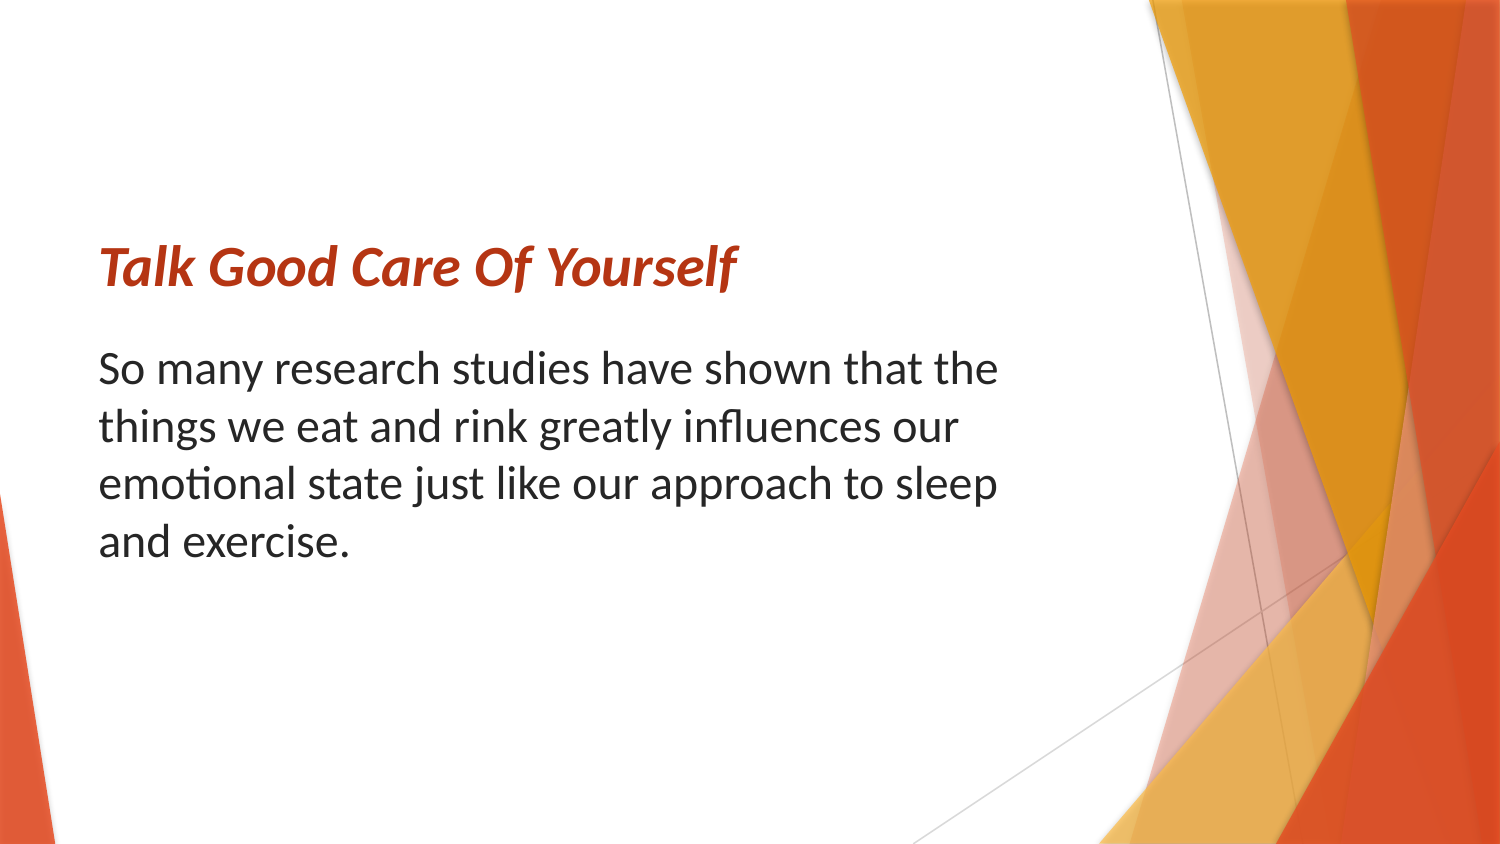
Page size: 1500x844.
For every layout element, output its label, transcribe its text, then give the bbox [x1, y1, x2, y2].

title Talk Good Care Of Yourself [83, 221, 1141, 308]
list So many research studies have shown that the things we eat and rink greatly influences our emotional state just like our approach to sleep and exercise. [83, 329, 1046, 576]
